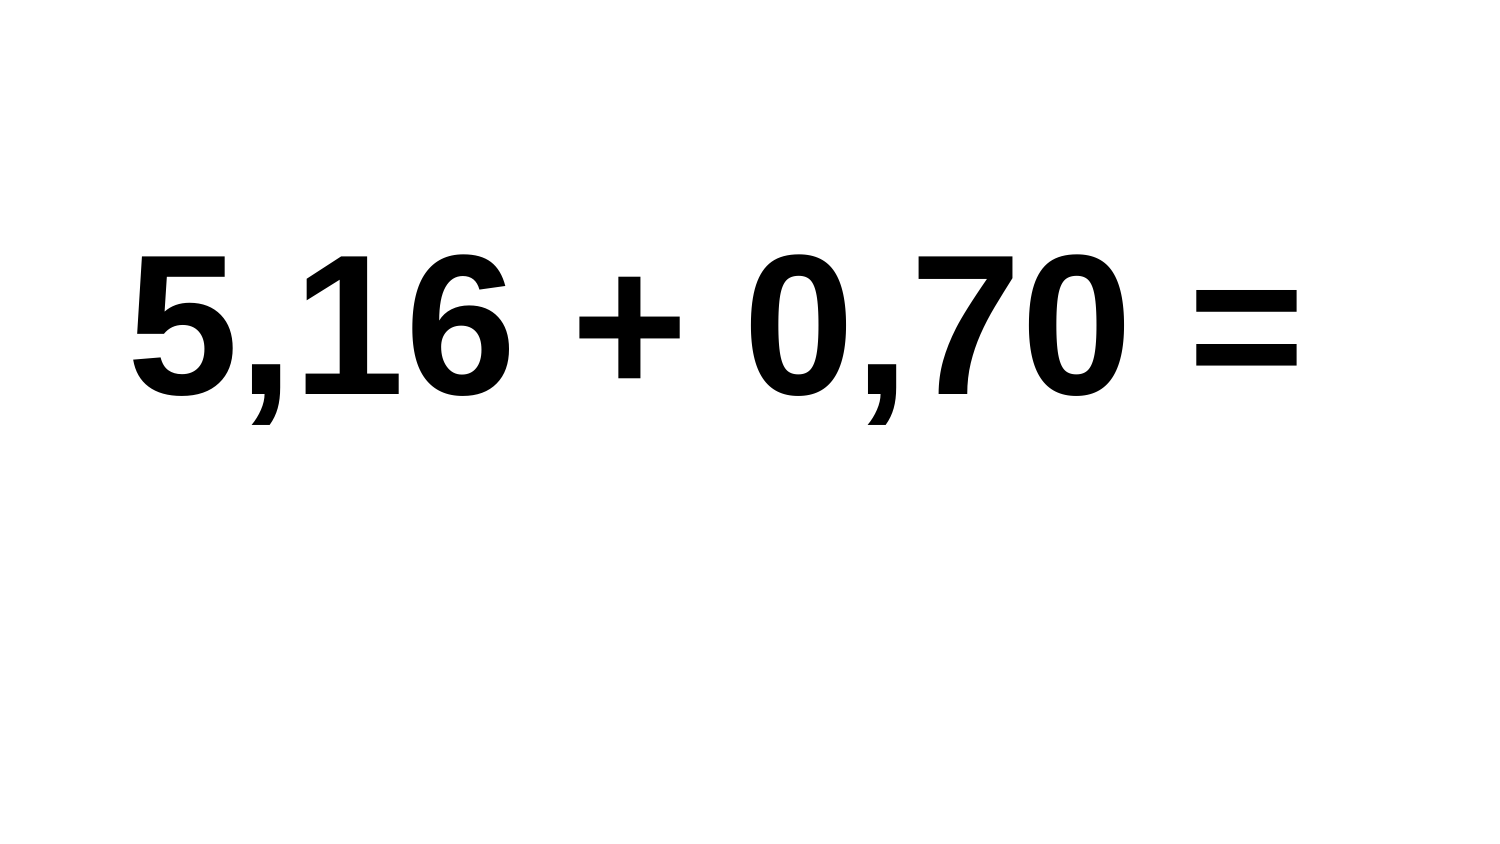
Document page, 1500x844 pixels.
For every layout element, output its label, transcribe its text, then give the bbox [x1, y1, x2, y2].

text_box 5,16 + 0,70 = [112, 259, 1388, 450]
